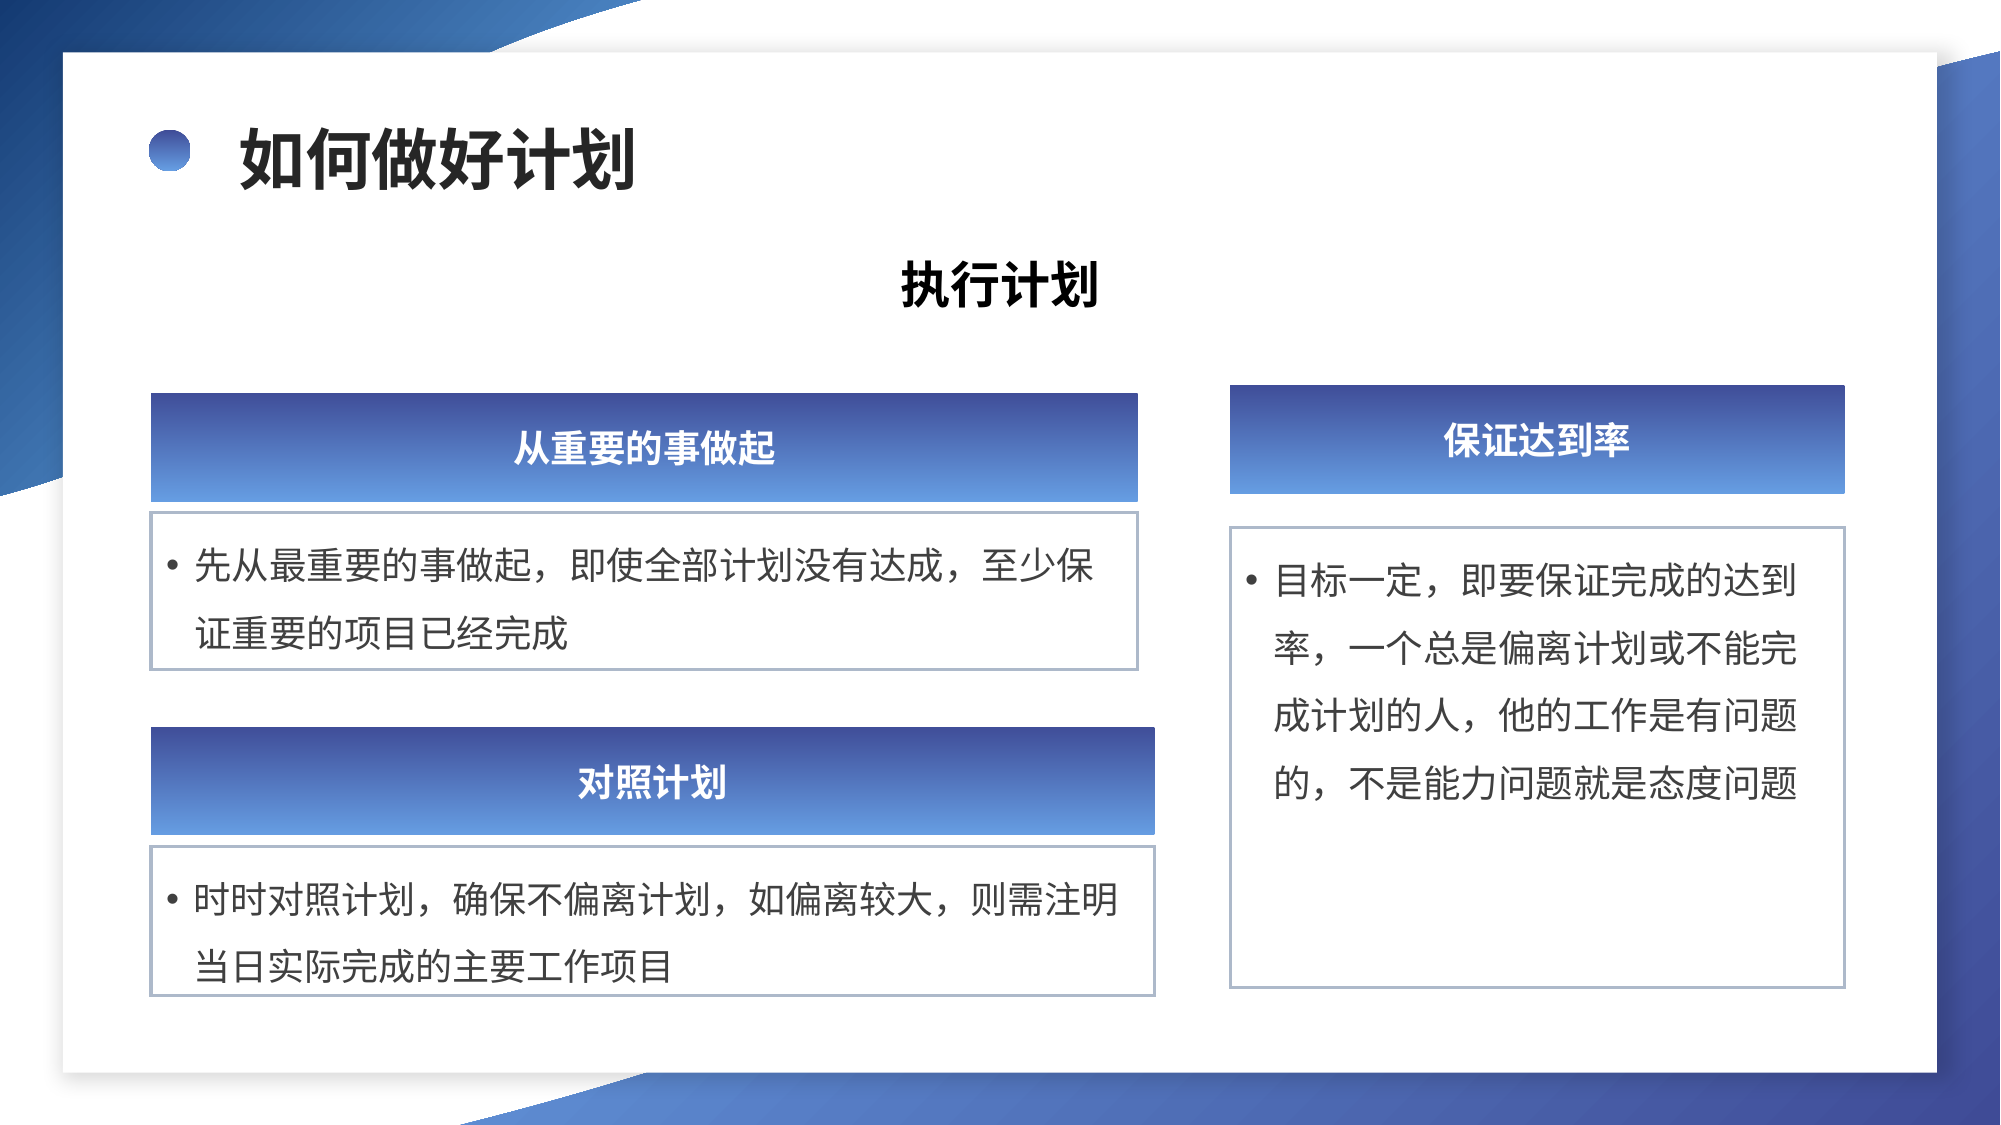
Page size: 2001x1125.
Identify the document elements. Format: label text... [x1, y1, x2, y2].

text_box [456, 50, 2000, 1125]
text_box [62, 51, 1938, 1074]
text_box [1230, 385, 1845, 988]
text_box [150, 727, 1155, 996]
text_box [150, 393, 1138, 670]
text_box [147, 128, 192, 173]
text_box [0, 0, 642, 497]
text_box 如何做好计划 [223, 109, 772, 189]
text_box 执行计划 [534, 238, 1466, 336]
